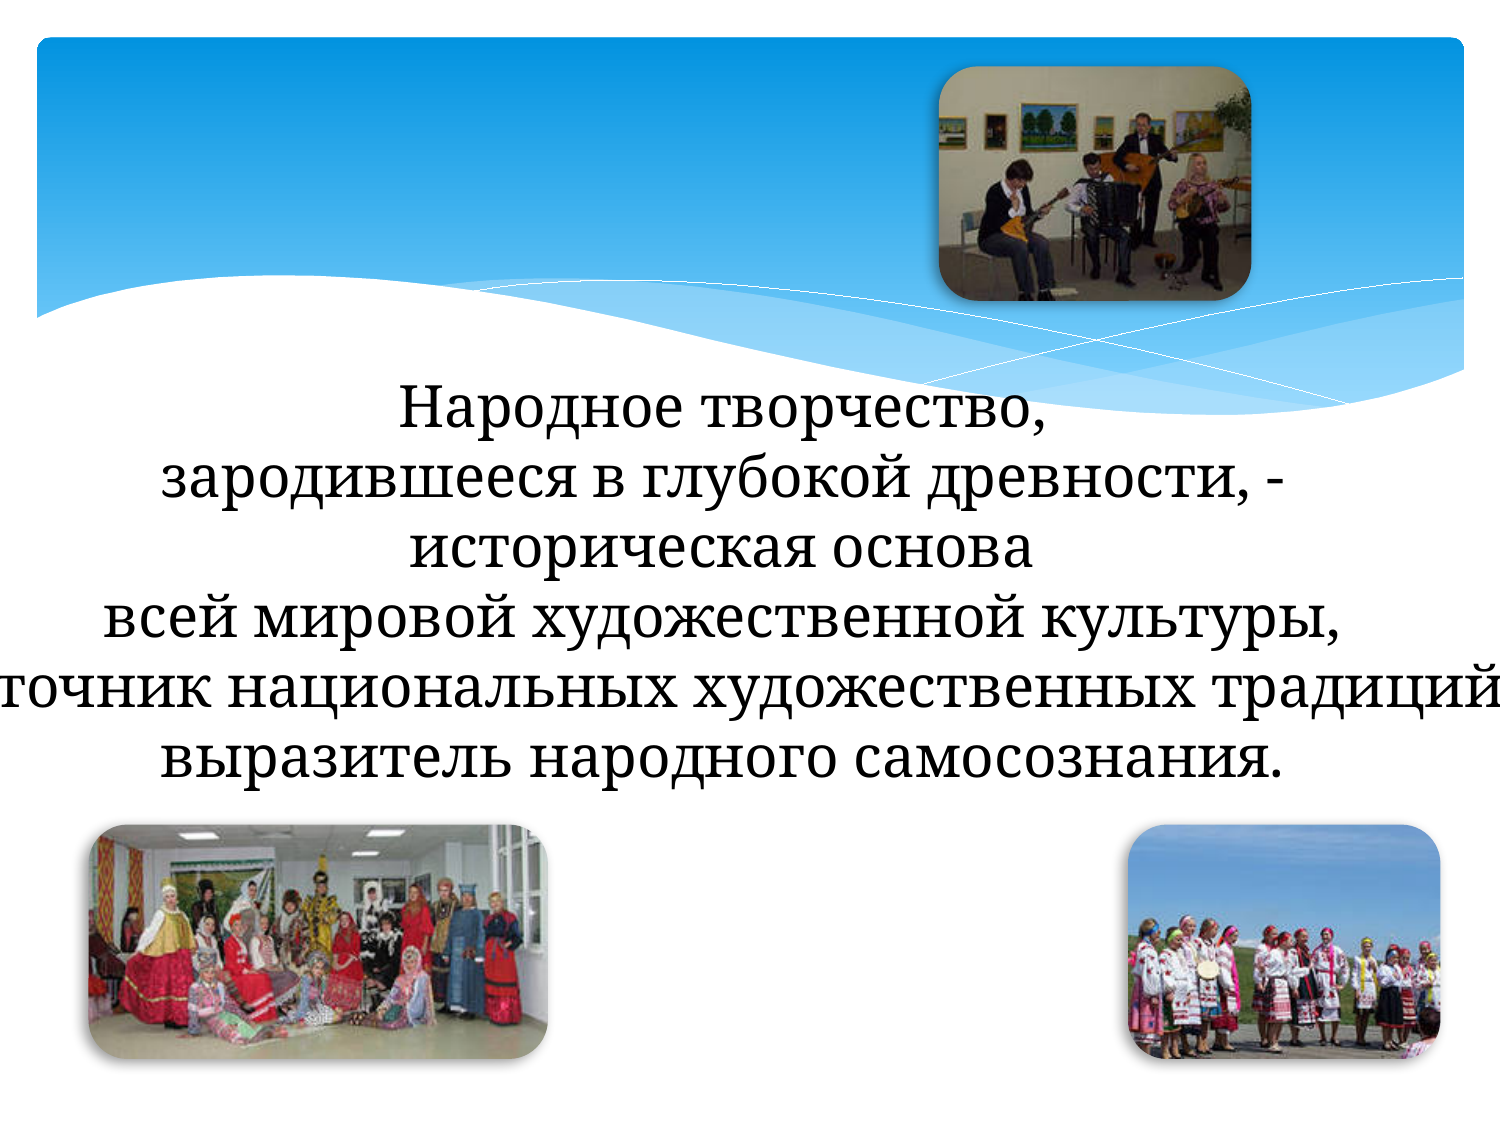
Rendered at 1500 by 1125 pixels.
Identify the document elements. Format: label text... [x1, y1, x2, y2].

picture [937, 66, 1252, 301]
text_box Народное творчество, зародившееся в глубокой древности, - историческая основа всей мировой художественной культуры, источник национальных художественных традиций, выразитель народного самосознания. [0, 361, 1500, 797]
picture [1127, 824, 1441, 1060]
picture [88, 824, 549, 1060]
